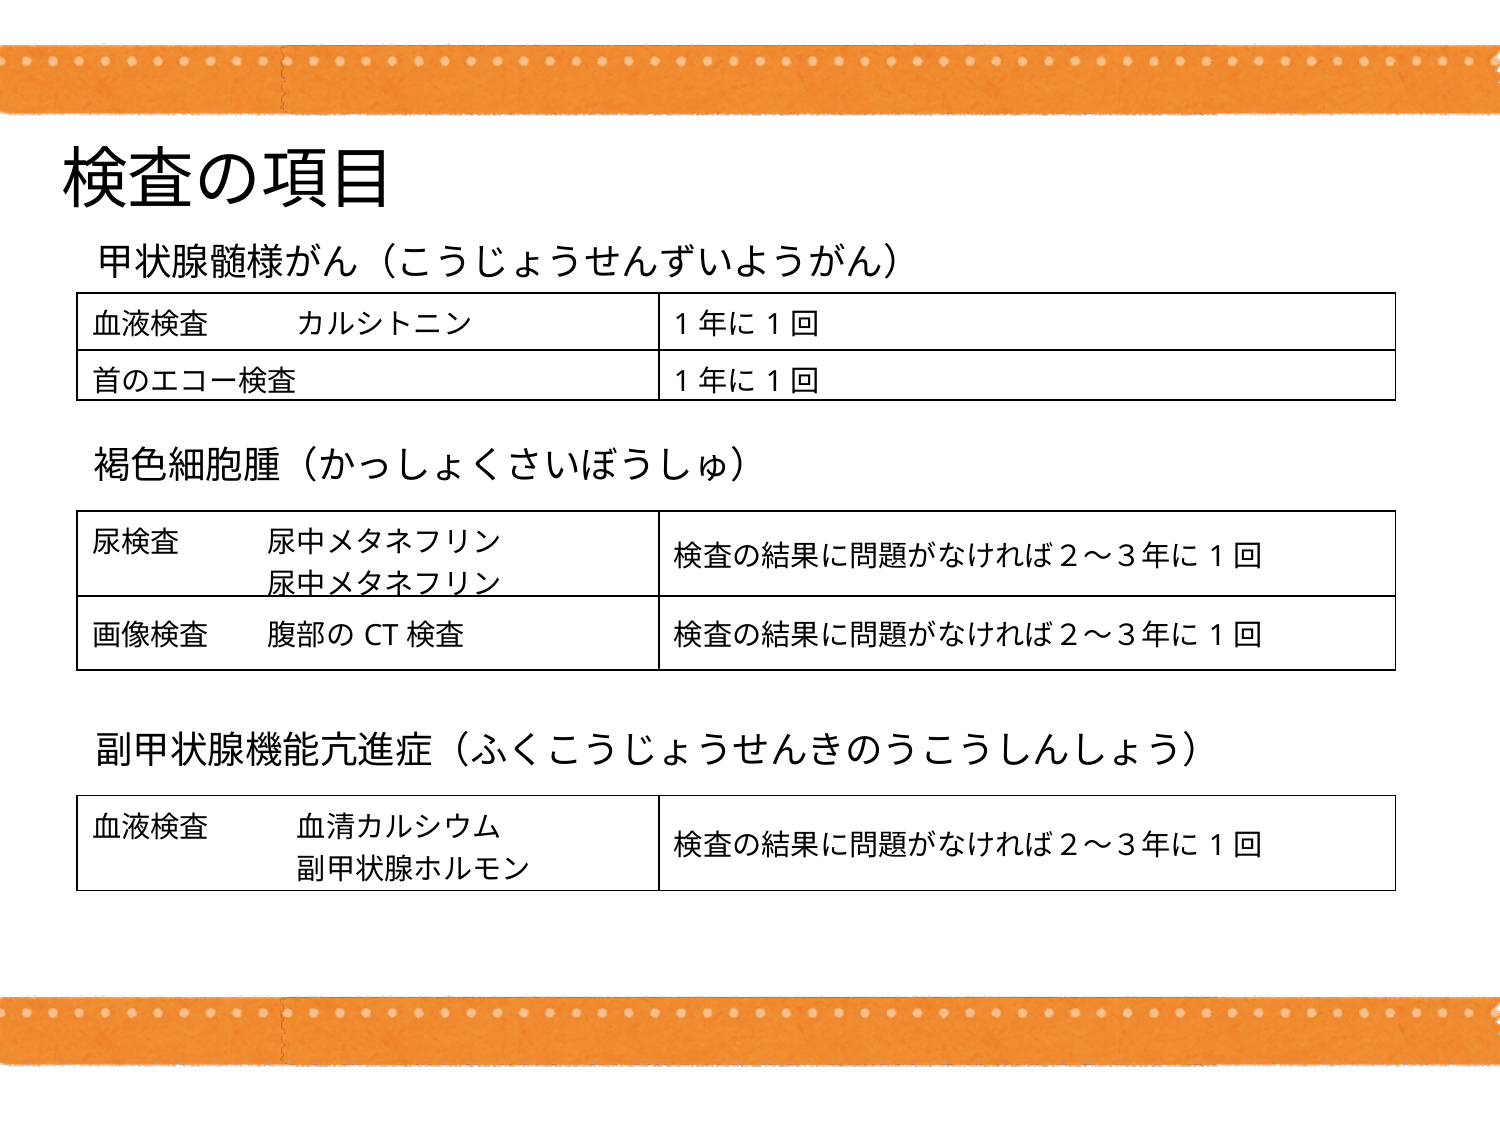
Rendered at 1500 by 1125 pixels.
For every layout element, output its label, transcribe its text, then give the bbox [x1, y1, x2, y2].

table_header 検査の結果に問題がなければ２～３年に1回 [660, 512, 1395, 595]
text_box 褐色細胞腫（かっしょくさいぼうしゅ） [78, 433, 784, 494]
table_cell 検査の結果に問題がなければ２～３年に1回 [660, 597, 1395, 669]
table_cell 画像検査 腹部のCT検査 [78, 597, 658, 669]
table_header 1年に1回 [660, 294, 1395, 349]
text_box 副甲状腺機能亢進症（ふくこうじょうせんきのうこうしんしょう） [80, 718, 1236, 778]
table_header 血液検査 カルシトニン [78, 294, 658, 349]
table_header 検査の結果に問題がなければ２～３年に1回 [660, 796, 1395, 890]
text_box 甲状腺髄様がん（こうじょうせんずいようがん） [81, 238, 936, 291]
table_header 尿検査 尿中メタネフリン 尿中メタネフリン [78, 512, 658, 595]
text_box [0, 974, 1500, 1091]
title 検査の項目 [46, 139, 1341, 238]
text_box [0, 22, 1500, 139]
table_header 血液検査 血清カルシウム 副甲状腺ホルモン [78, 796, 658, 890]
table_cell 首のエコー検査 [78, 351, 658, 399]
table_cell 1年に1回 [660, 351, 1395, 399]
